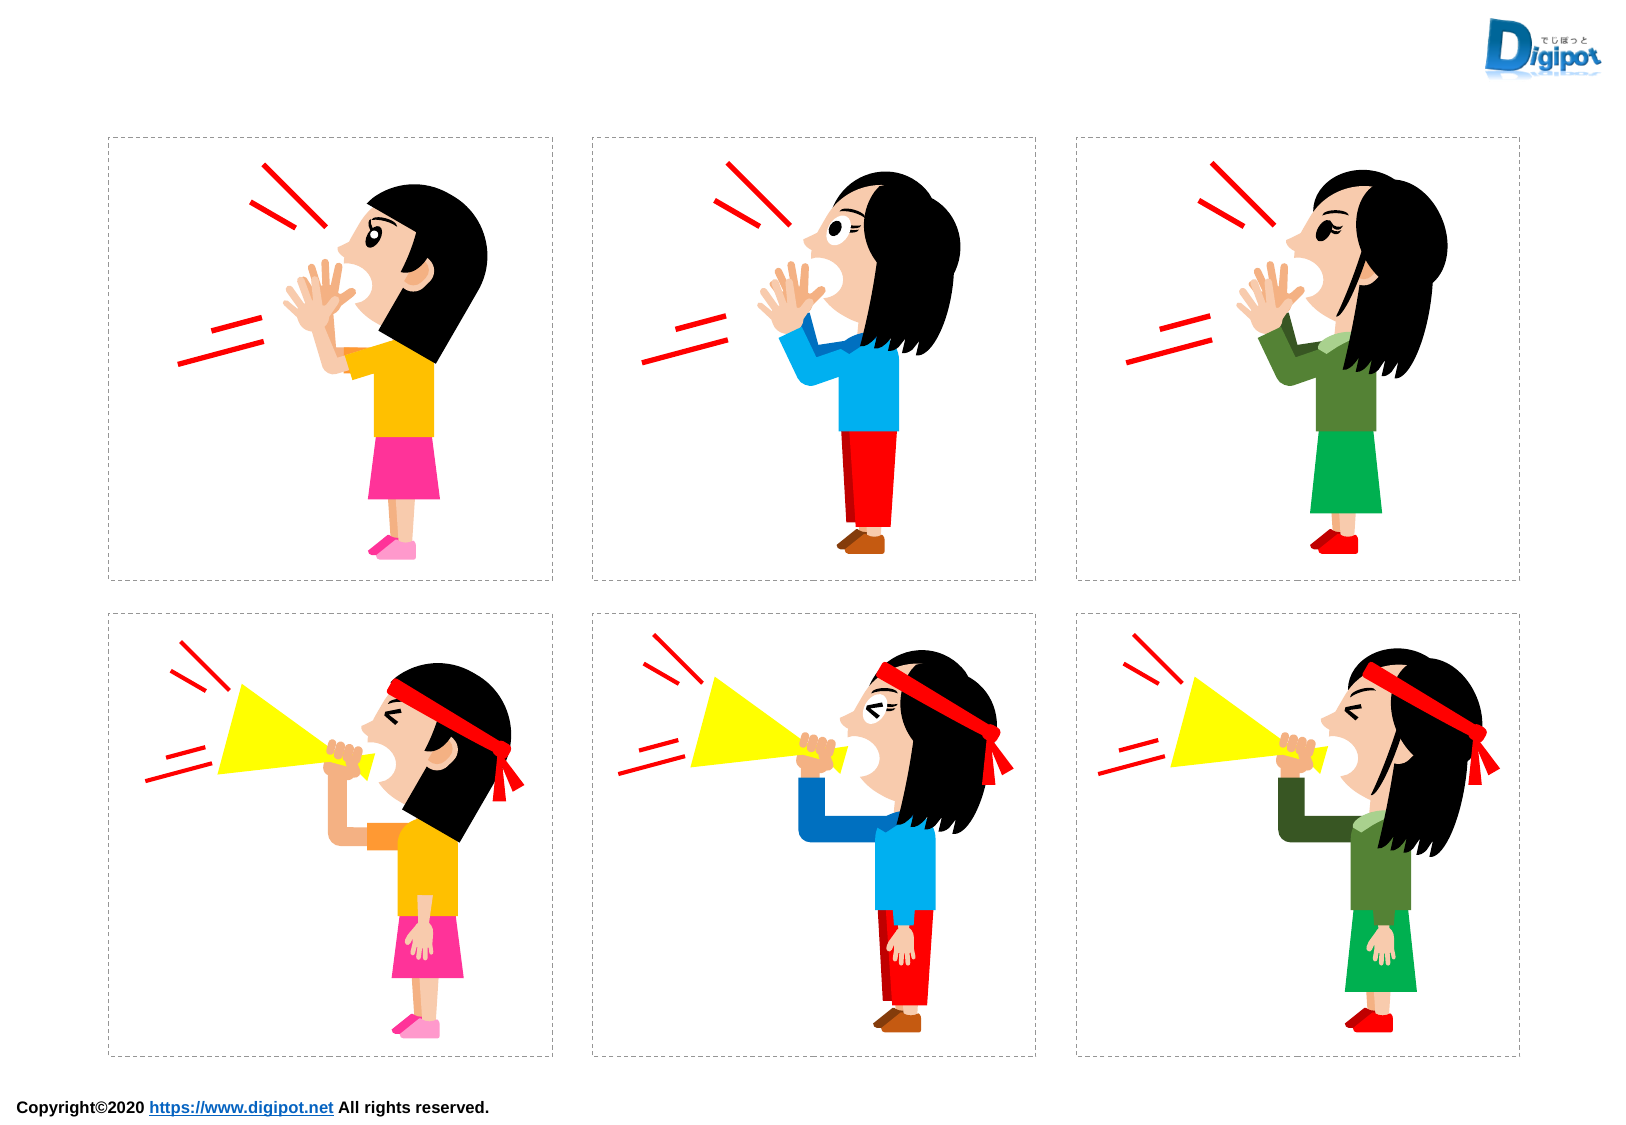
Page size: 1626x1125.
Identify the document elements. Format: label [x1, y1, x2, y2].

text_box [640, 149, 964, 554]
picture [1485, 18, 1602, 82]
text_box [617, 624, 1005, 1033]
text_box [176, 151, 484, 560]
text_box [1124, 149, 1446, 554]
text_box [1096, 624, 1491, 1033]
text_box [144, 631, 516, 1039]
